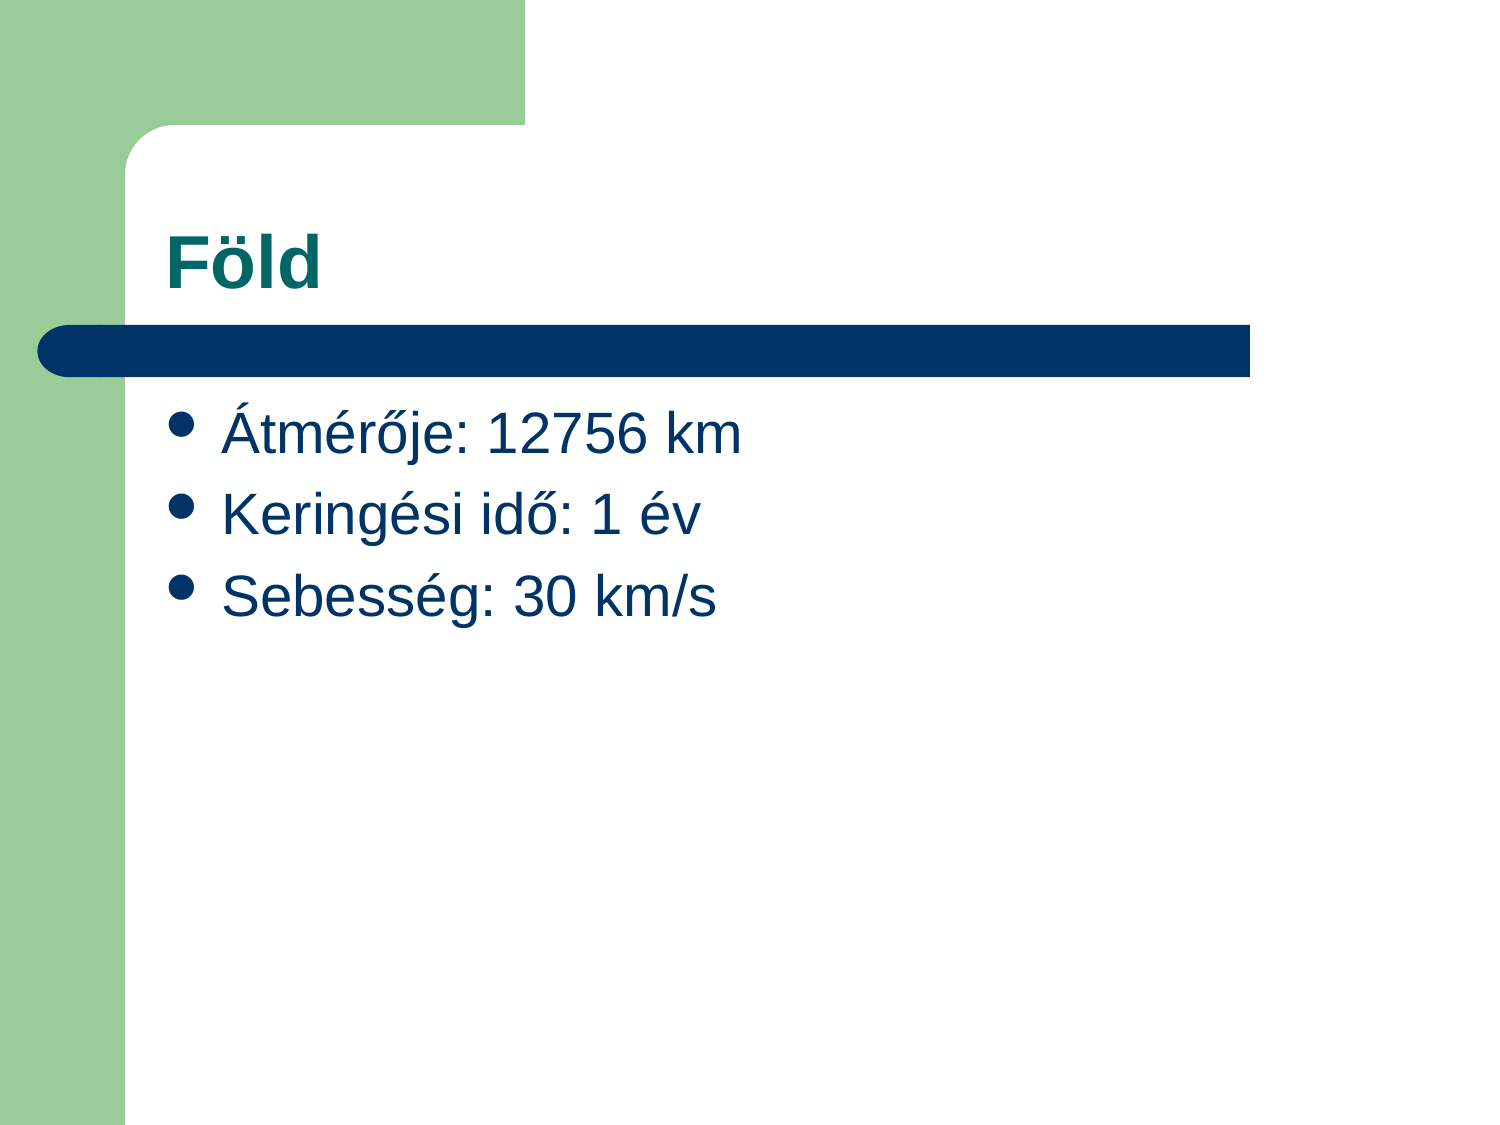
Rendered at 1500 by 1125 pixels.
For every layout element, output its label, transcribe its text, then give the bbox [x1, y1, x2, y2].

list Átmérője: 12756 km Keringési idő: 1 év Sebesség: 30 km/s [149, 387, 1463, 1001]
title Föld [149, 124, 1463, 313]
